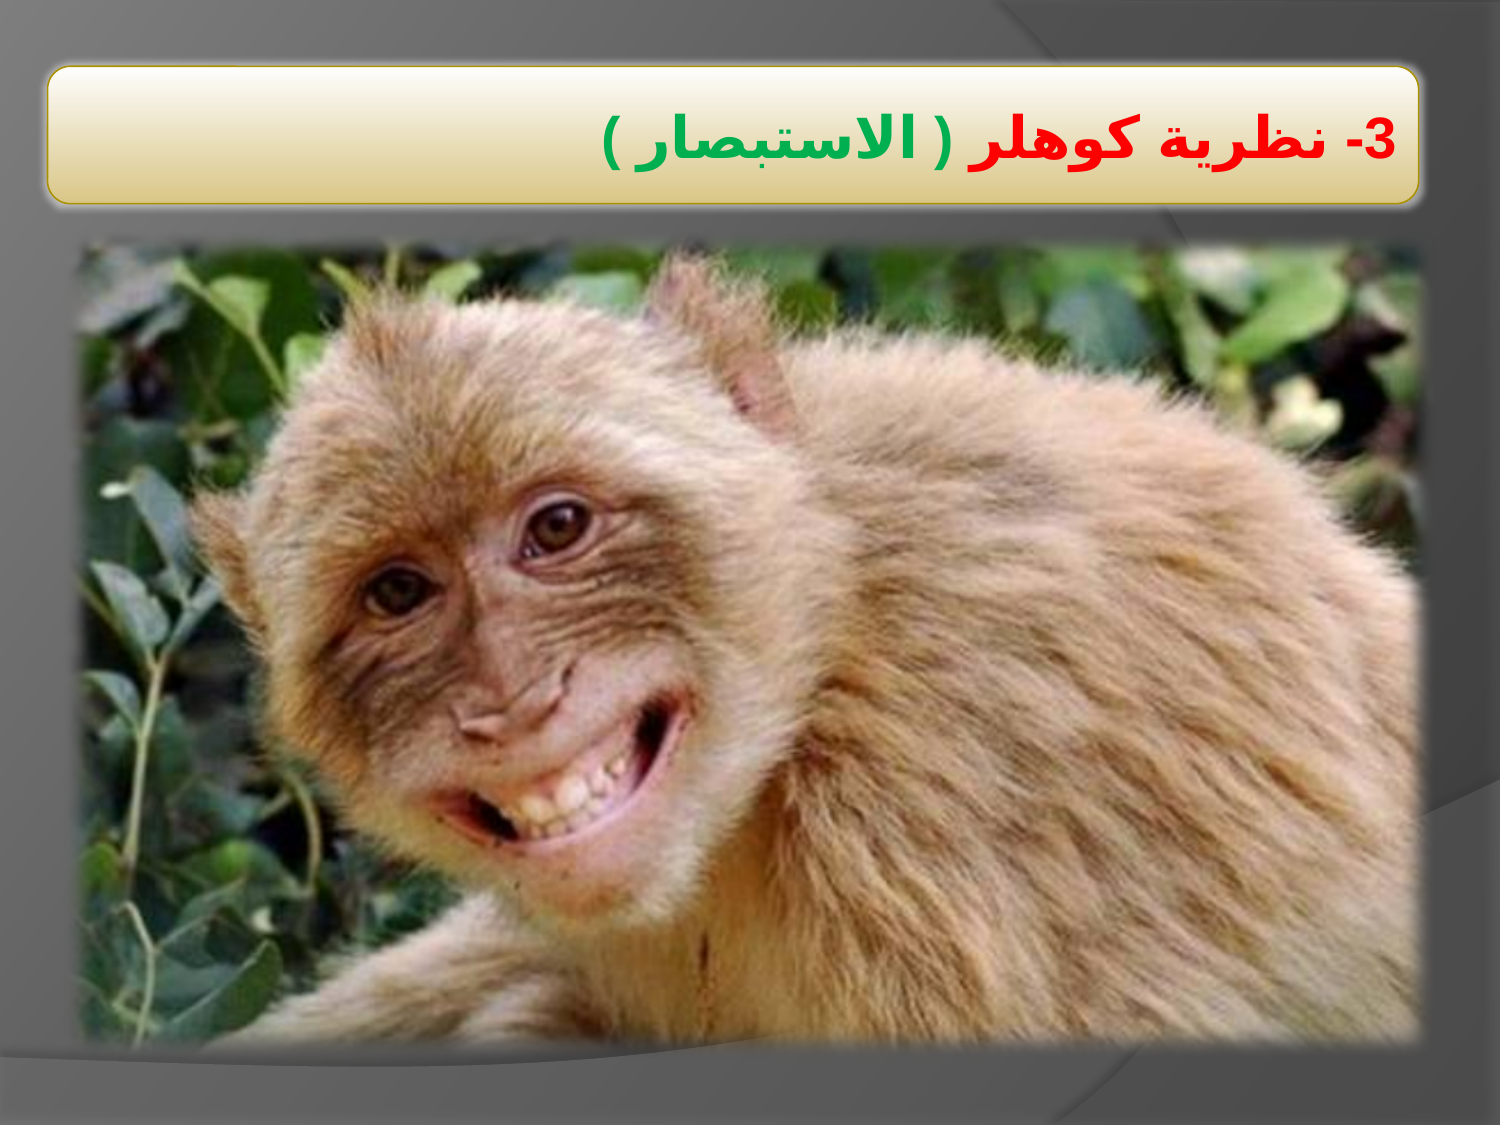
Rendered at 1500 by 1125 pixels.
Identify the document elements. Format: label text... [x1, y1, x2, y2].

picture [64, 231, 1437, 1059]
text_box 3- نظرية كوهلر ( الاستبصار ) [46, 65, 1420, 205]
